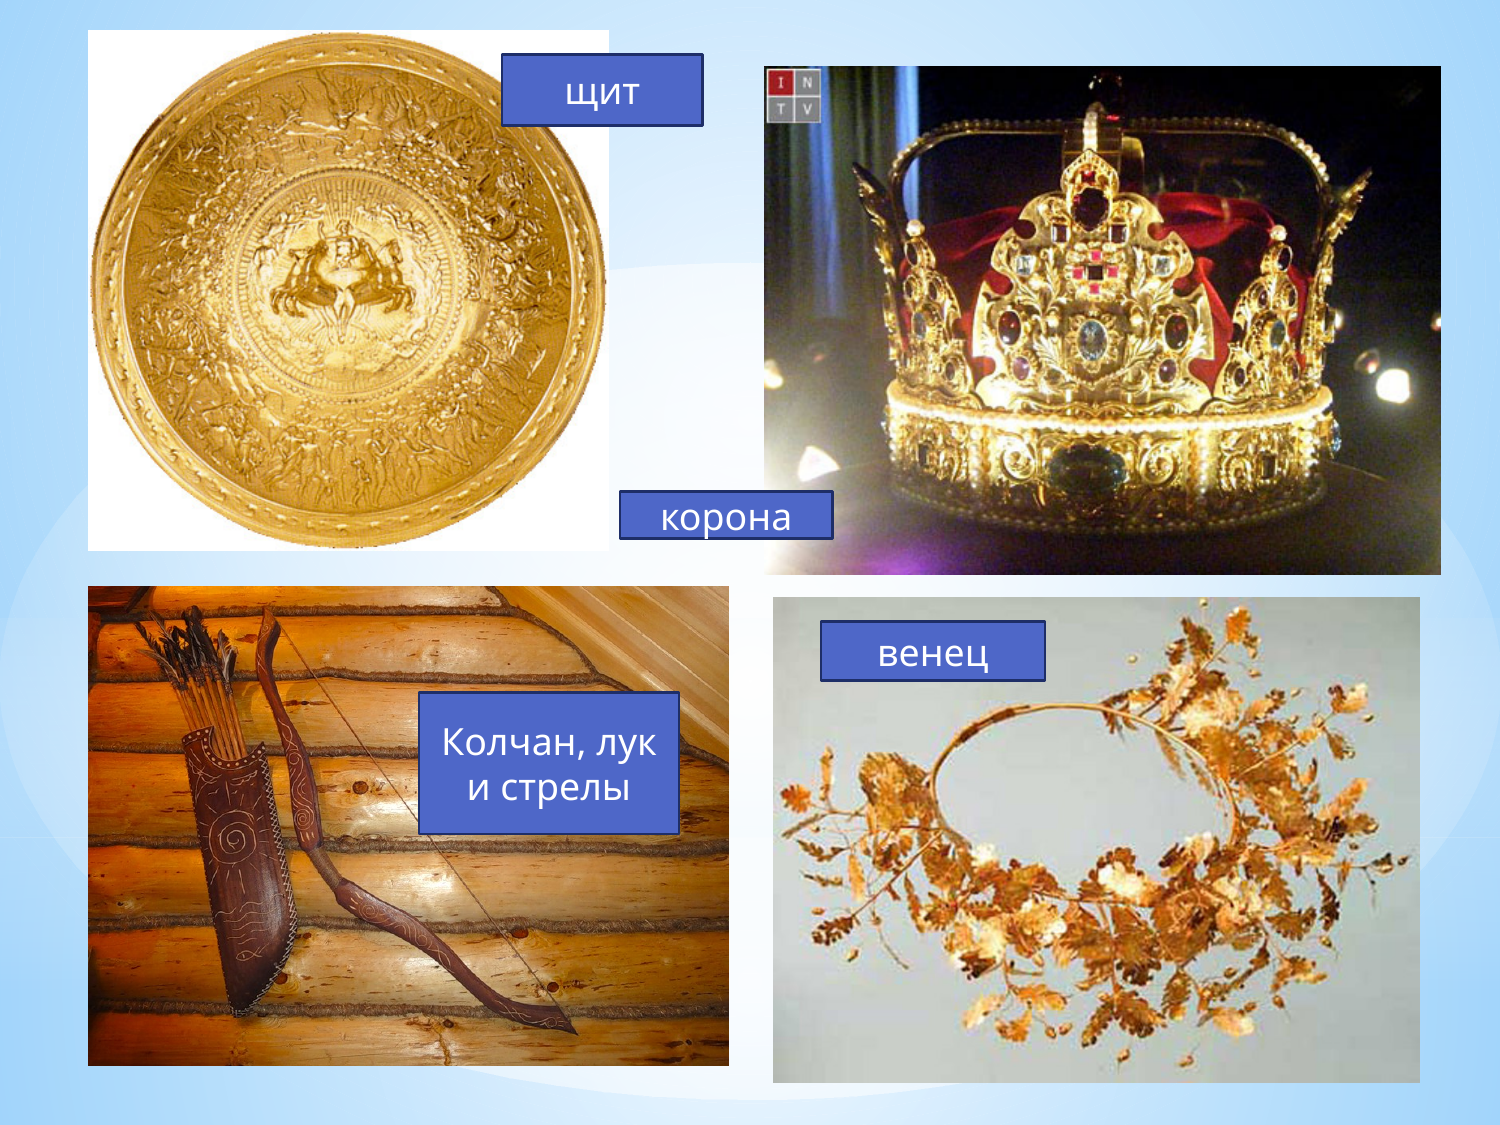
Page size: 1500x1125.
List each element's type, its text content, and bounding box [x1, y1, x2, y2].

picture [88, 585, 729, 1067]
text_box корона [619, 490, 758, 540]
text_box щит [613, 53, 704, 127]
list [764, 66, 1441, 575]
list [88, 30, 609, 551]
picture [773, 597, 1420, 1083]
